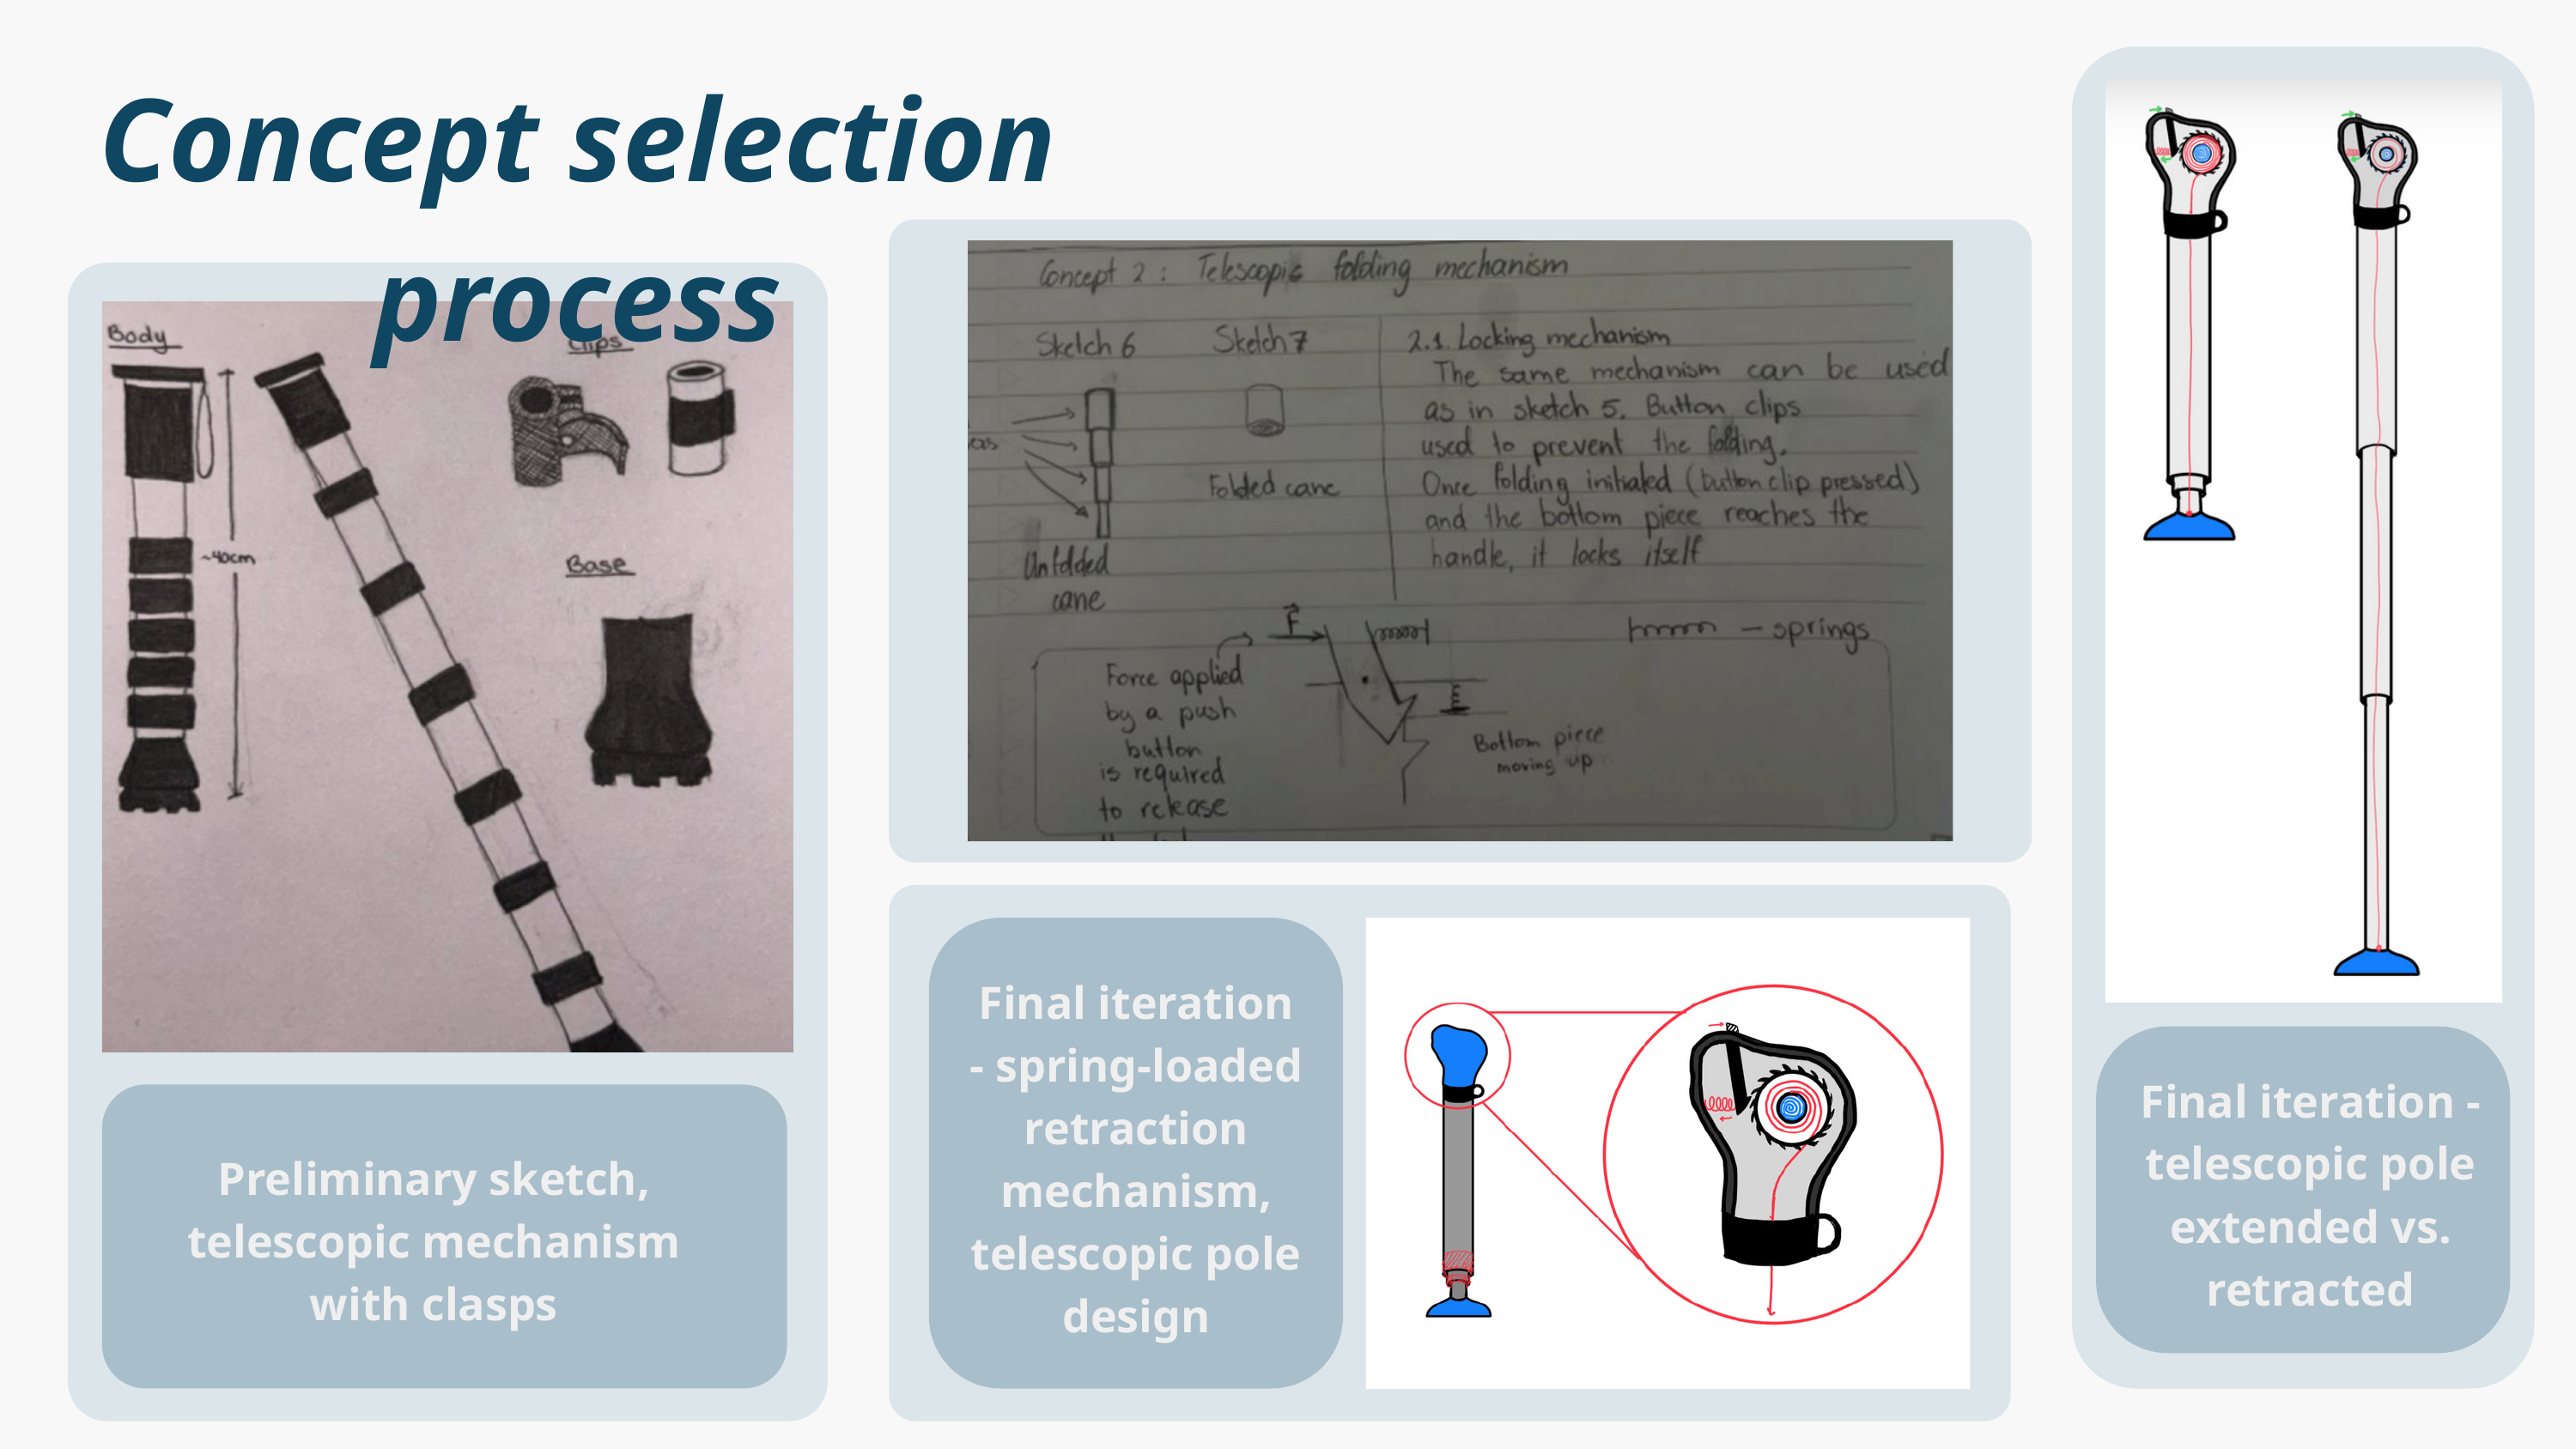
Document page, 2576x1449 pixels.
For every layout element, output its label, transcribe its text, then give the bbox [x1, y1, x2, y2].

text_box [2095, 1026, 2511, 1354]
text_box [888, 219, 2032, 863]
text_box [928, 917, 1344, 1389]
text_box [67, 262, 829, 1422]
text_box Concept selection process [68, 44, 1088, 365]
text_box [101, 1084, 787, 1389]
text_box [889, 884, 2011, 1422]
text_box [2071, 46, 2535, 1389]
